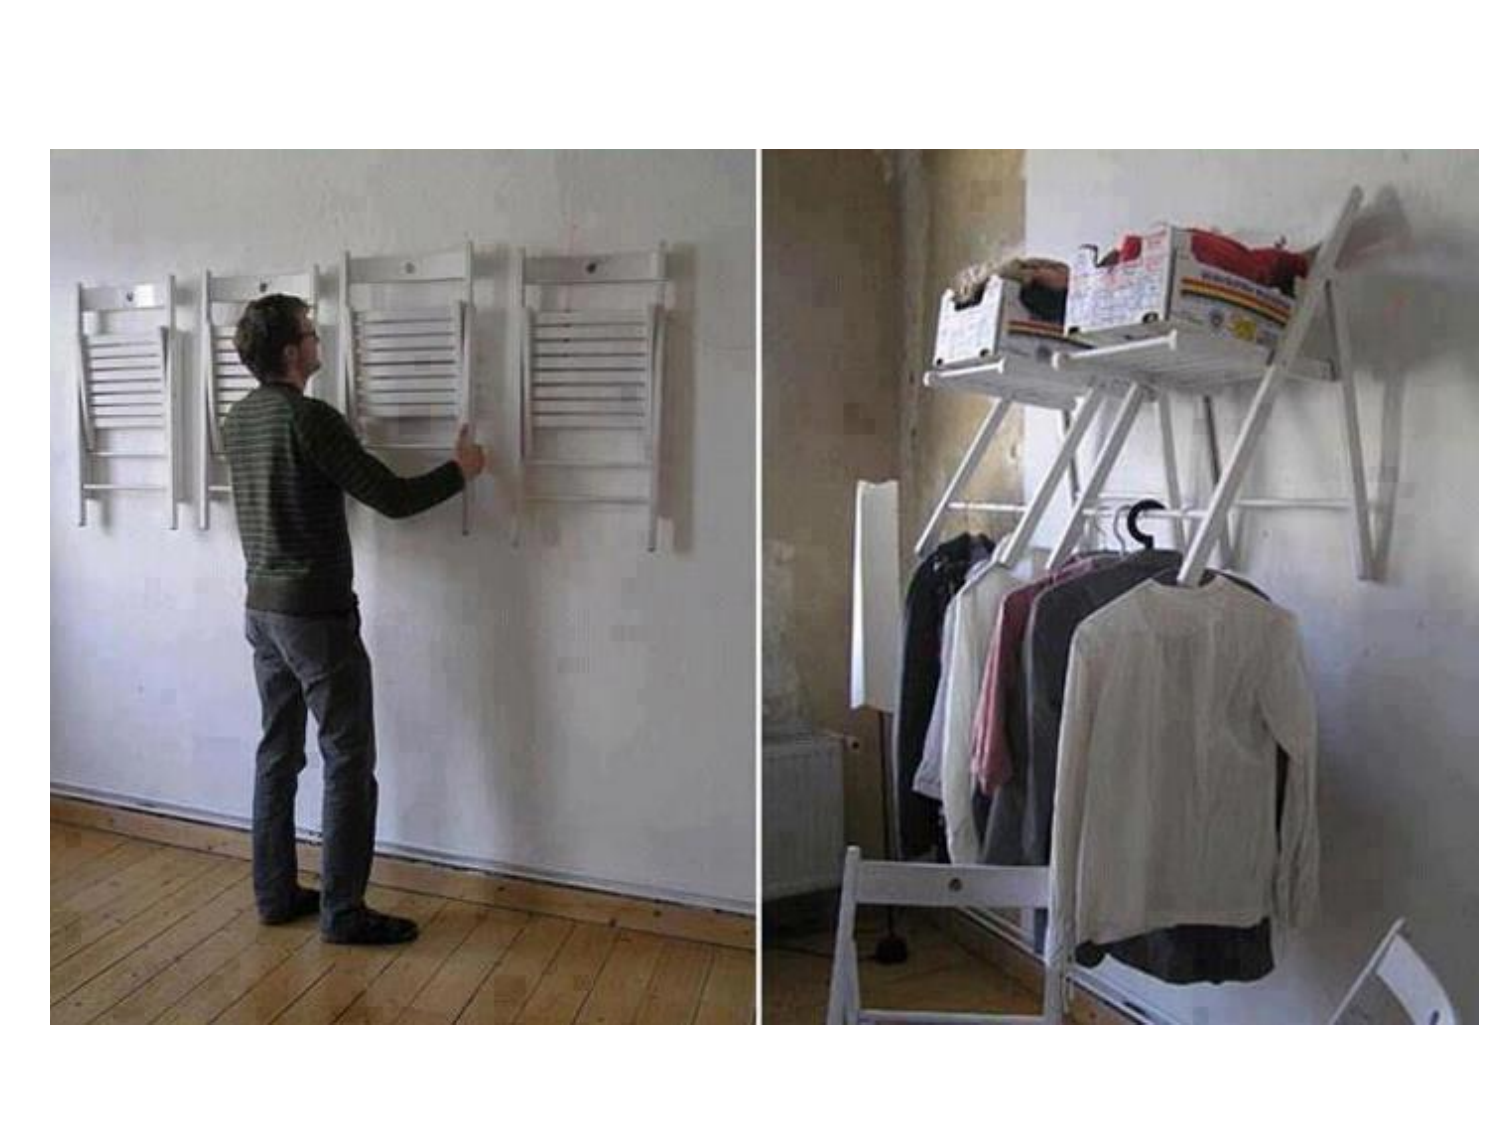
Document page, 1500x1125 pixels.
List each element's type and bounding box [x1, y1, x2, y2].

picture [49, 149, 1479, 1026]
